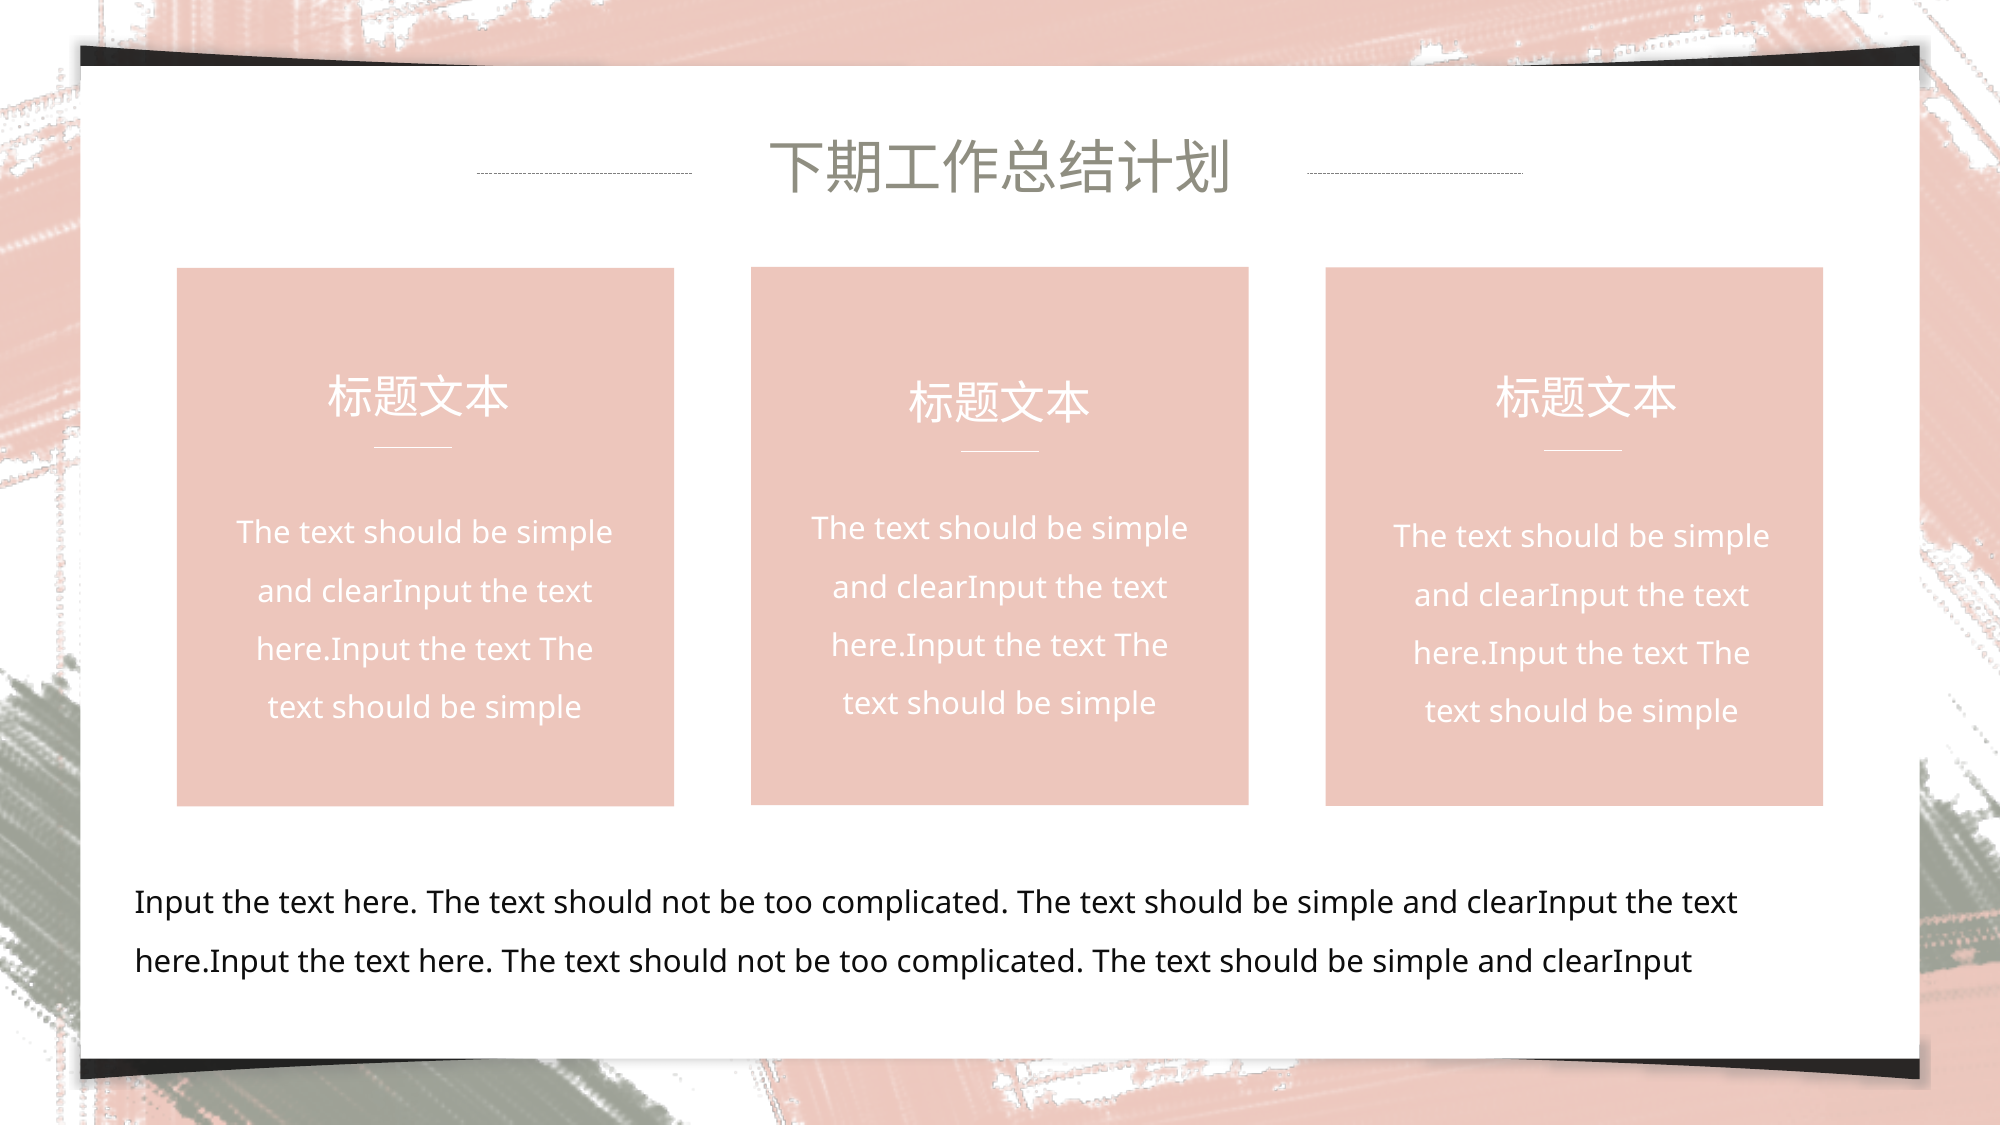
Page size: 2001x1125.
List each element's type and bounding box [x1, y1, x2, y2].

text_box [80, 45, 1920, 1080]
picture [0, 0, 2000, 1125]
